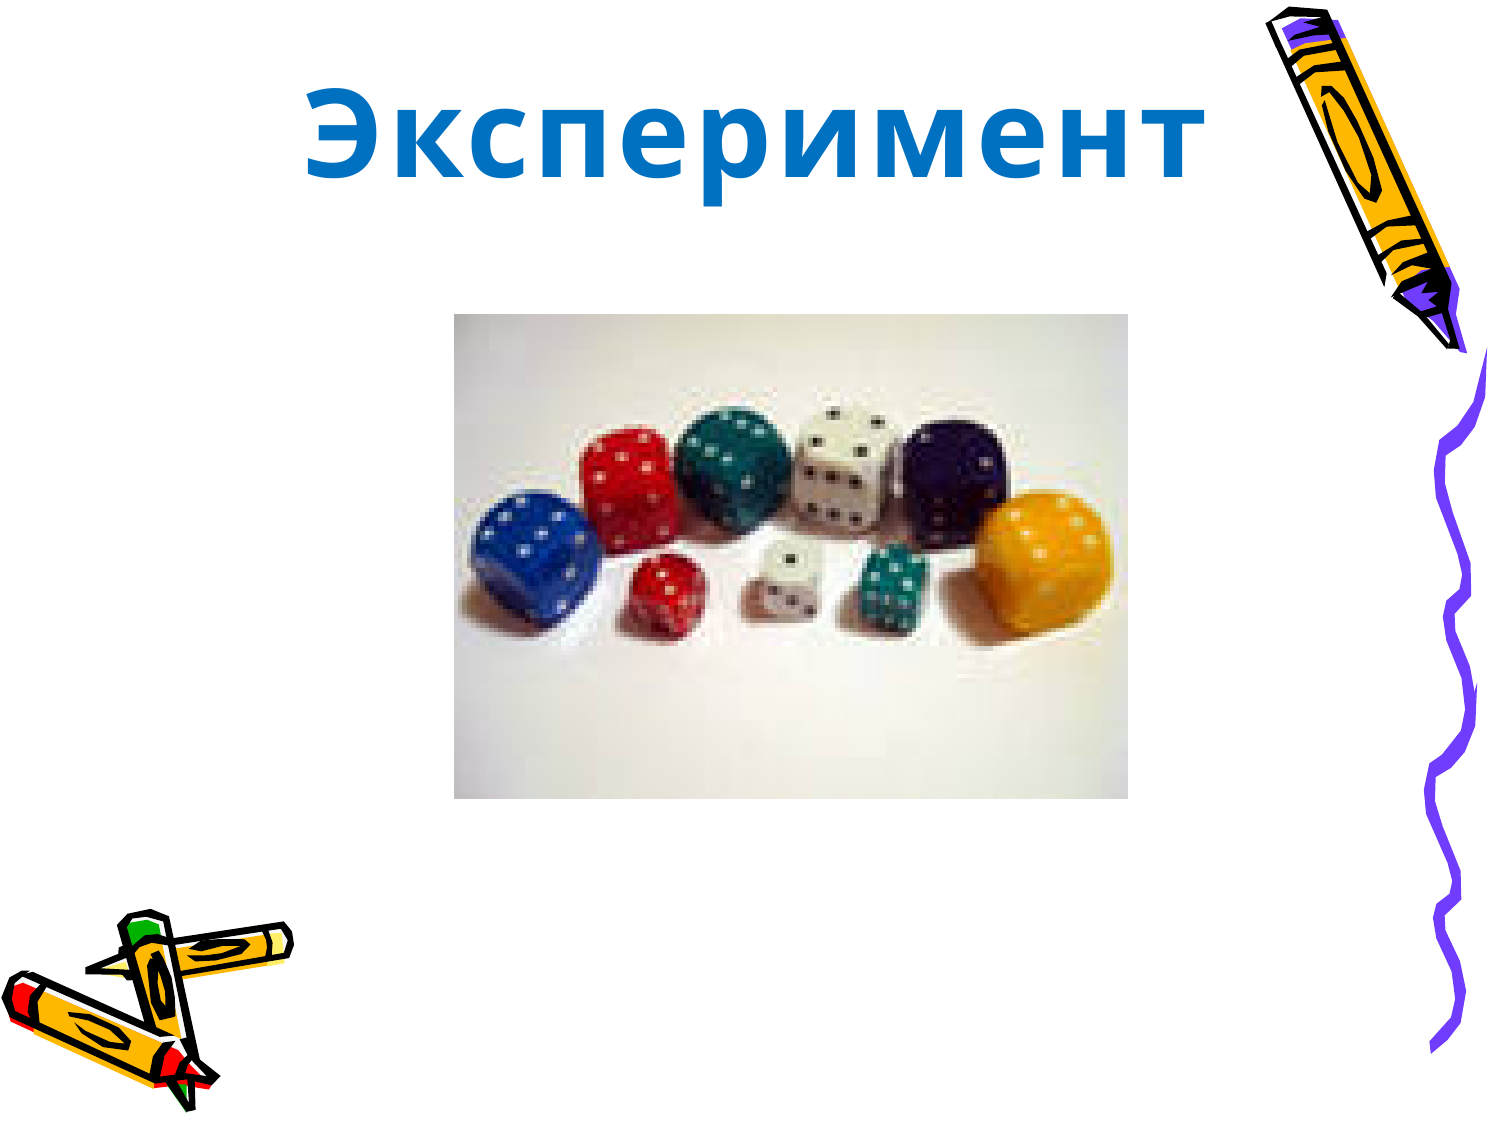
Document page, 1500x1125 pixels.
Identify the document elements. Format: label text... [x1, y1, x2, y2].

text_box Эксперимент [58, 46, 1453, 210]
picture [454, 314, 1129, 799]
